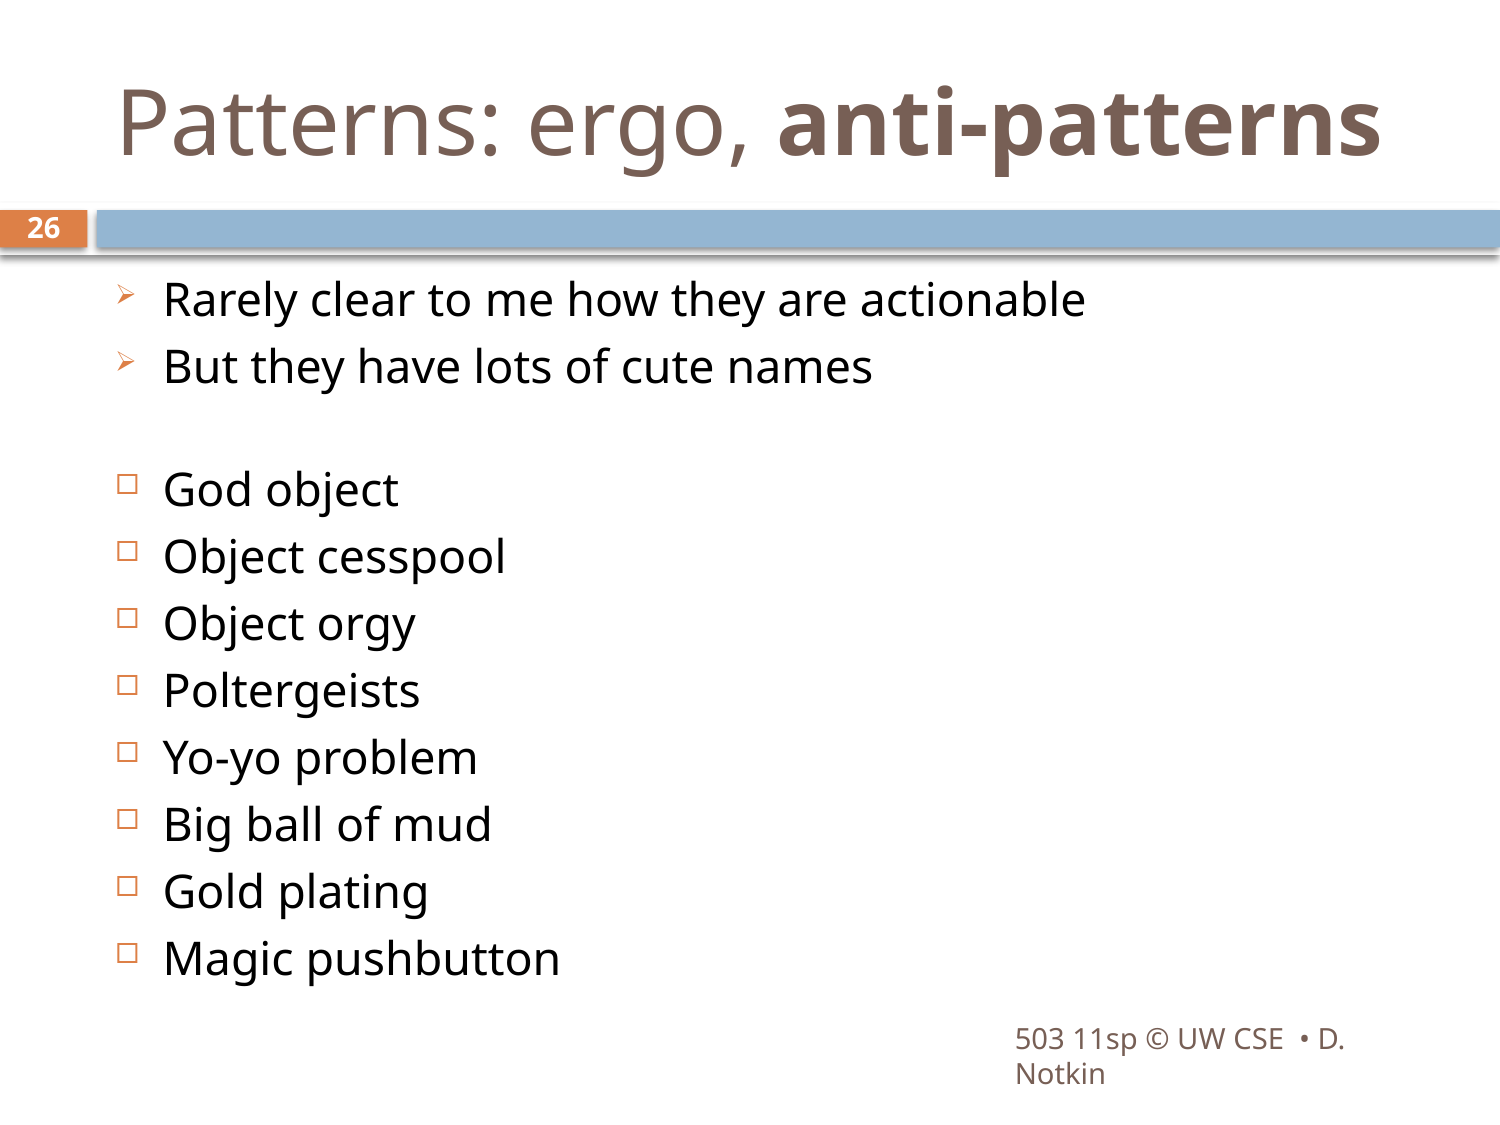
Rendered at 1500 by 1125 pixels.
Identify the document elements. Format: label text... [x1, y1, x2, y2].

slide_number 26 [0, 208, 88, 249]
title Patterns: ergo, anti-patterns [100, 37, 1438, 200]
slide_number 503 11sp © UW CSE • D. Notkin [999, 1025, 1438, 1085]
list Rarely clear to me how they are actionable But they have lots of cute names God object Object cesspool Object orgy Poltergeists Yo-yo problem Big ball of mud Gold plating Magic pushbutton [100, 262, 1438, 1000]
